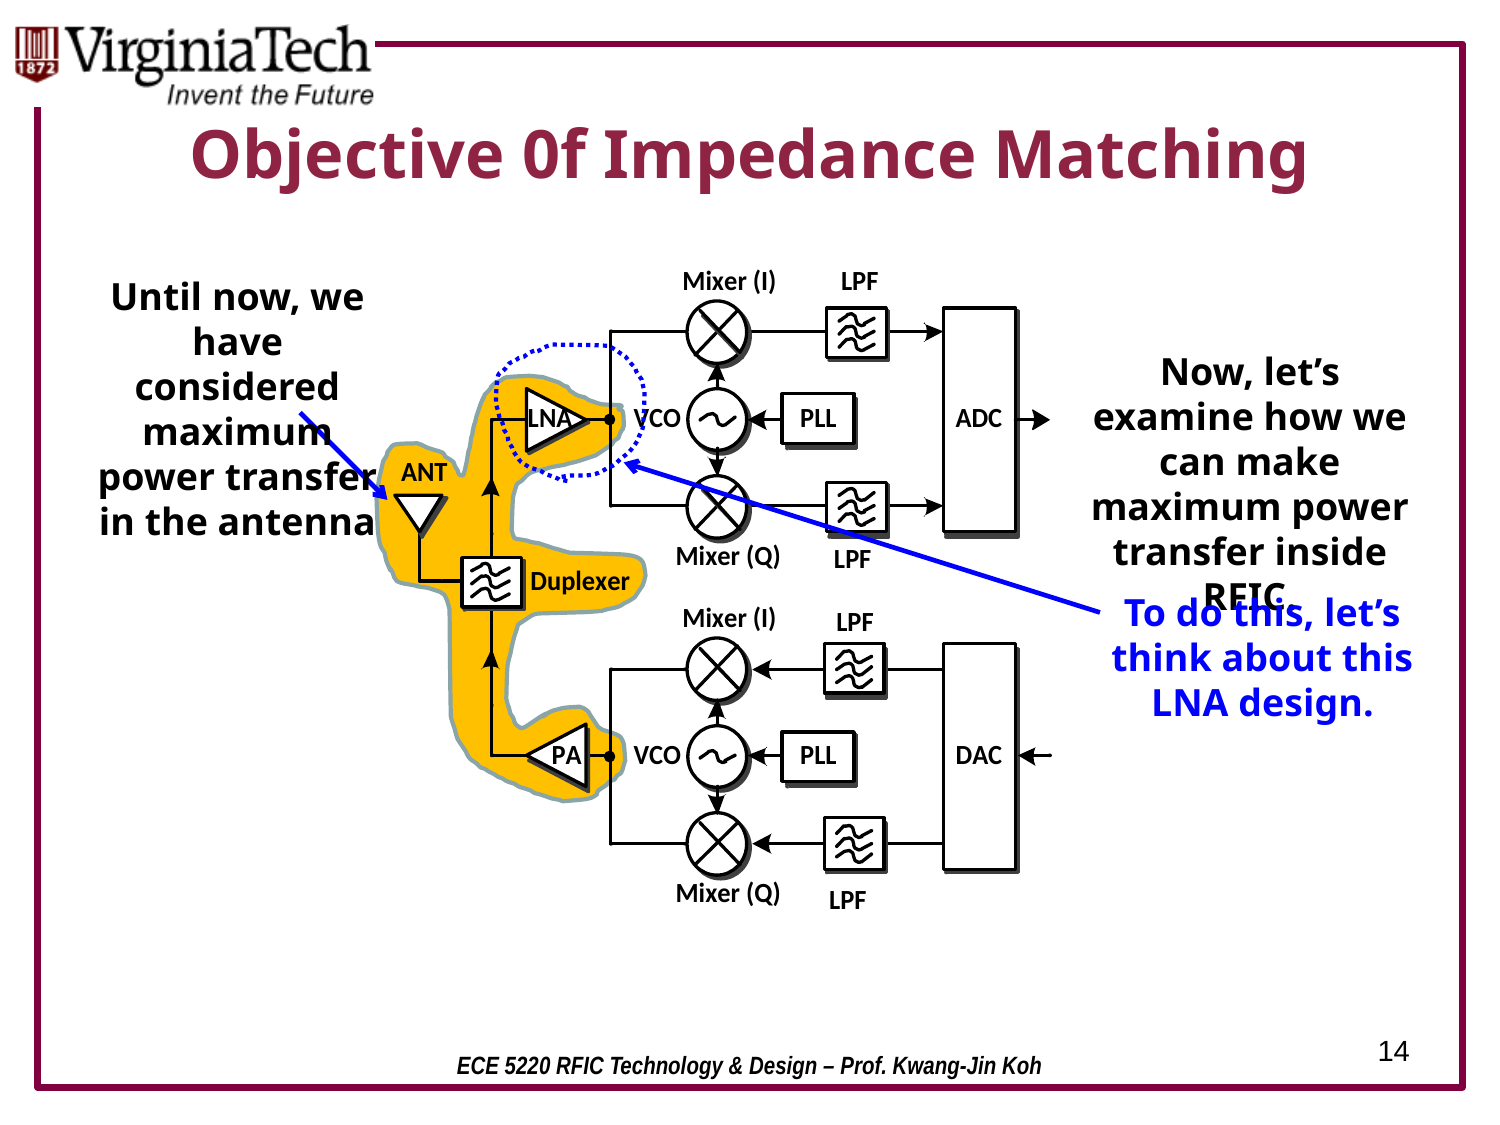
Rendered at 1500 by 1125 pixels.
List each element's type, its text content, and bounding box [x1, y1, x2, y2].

slide_number 14 [1074, 1024, 1425, 1103]
title Objective 0f Impedance Matching [75, 104, 1425, 213]
text_box Until now, we have considered maximum power transfer in the antenna [75, 265, 369, 551]
text_box Now, let’s examine how we can make maximum power transfer inside RFIC. [1079, 340, 1425, 581]
picture [15, 24, 375, 107]
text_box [374, 258, 1076, 926]
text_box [299, 412, 388, 501]
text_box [623, 462, 1101, 613]
text_box To do this, let’s think about this LNA design. [1087, 581, 1438, 732]
